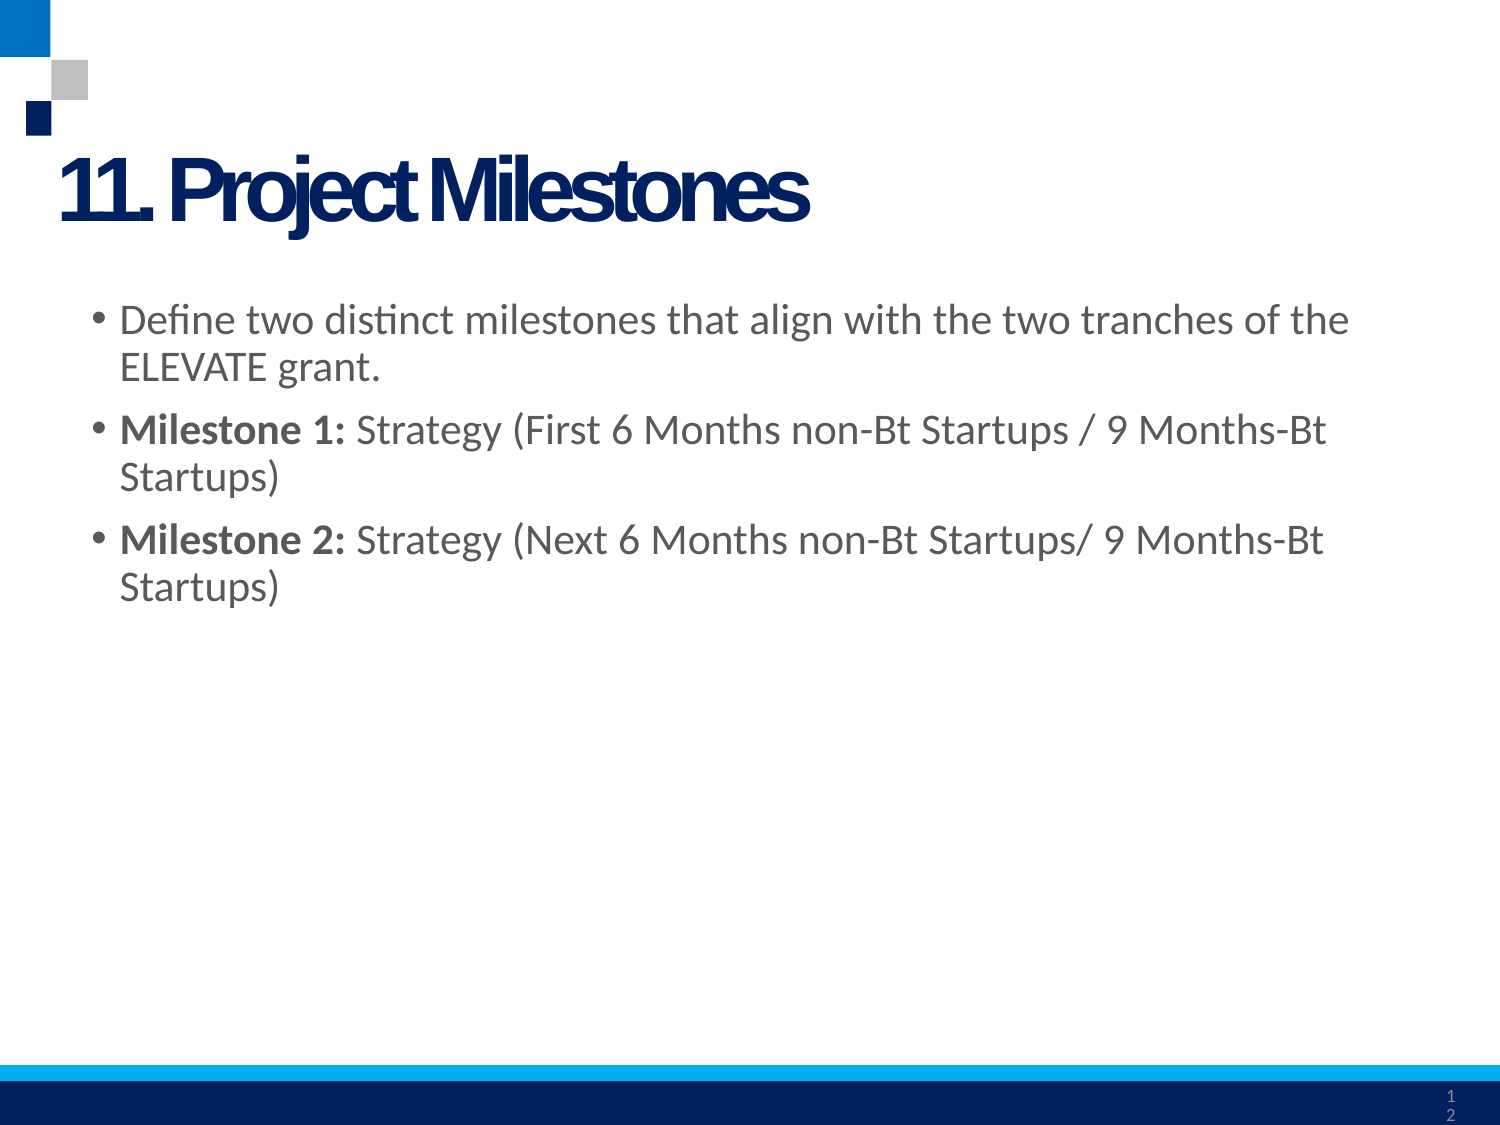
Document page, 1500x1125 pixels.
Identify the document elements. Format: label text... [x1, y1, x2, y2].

list Define two distinct milestones that align with the two tranches of the ELEVATE grant. Milestone 1: Strategy (First 6 Months non-Bt Startups / 9 Months-Bt Startups) Milestone 2: Strategy (Next 6 Months non-Bt Startups/ 9 Months-Bt Startups) [76, 289, 1371, 1003]
title 11. Project Milestones [41, 125, 1336, 259]
slide_number 12 [1431, 1065, 1479, 1125]
